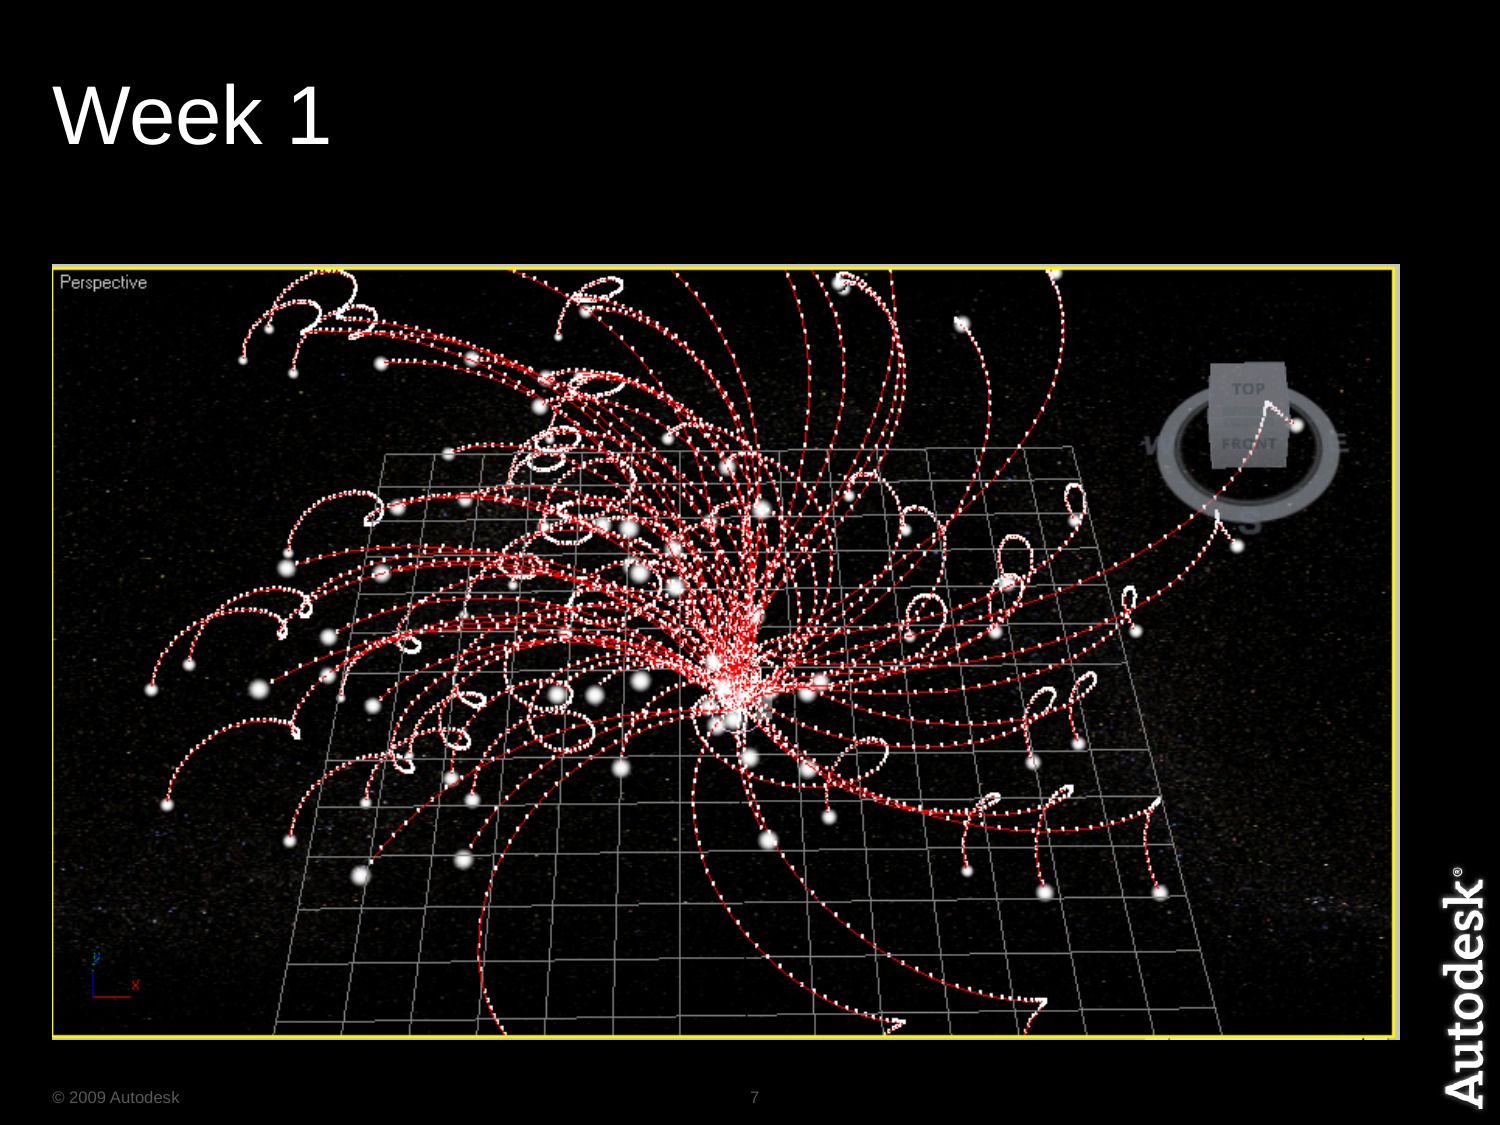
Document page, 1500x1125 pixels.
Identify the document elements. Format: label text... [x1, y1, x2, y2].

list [51, 264, 1401, 1040]
picture [1402, 0, 1500, 1125]
title Week 1 [52, 22, 1401, 211]
